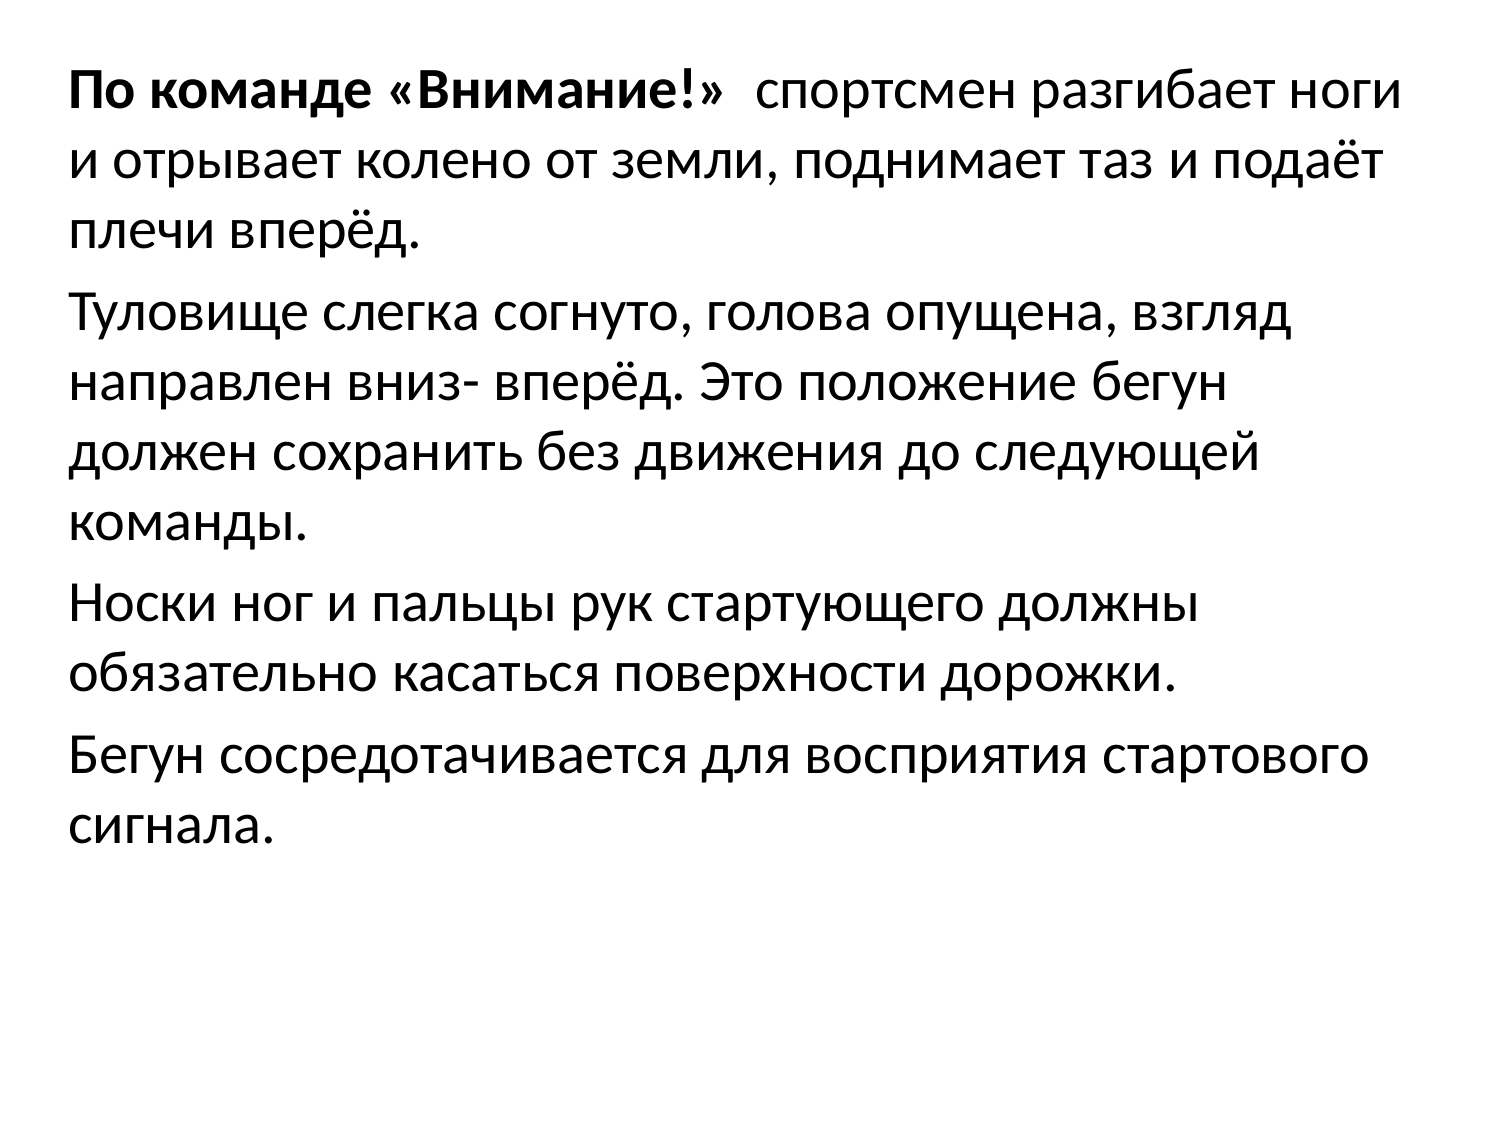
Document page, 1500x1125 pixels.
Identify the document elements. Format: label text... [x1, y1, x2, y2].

list По команде «Внимание!» спортсмен разгибает ноги и отрывает колено от земли, поднимает таз и подаёт плечи вперёд. Туловище слегка согнуто, голова опущена, взгляд направлен вниз- вперёд. Это положение бегун должен сохранить без движения до следующей команды. Носки ног и пальцы рук стартующего должны обязательно касаться поверхности дорожки. Бегун сосредотачивается для восприятия стартового сигнала. [53, 42, 1447, 882]
